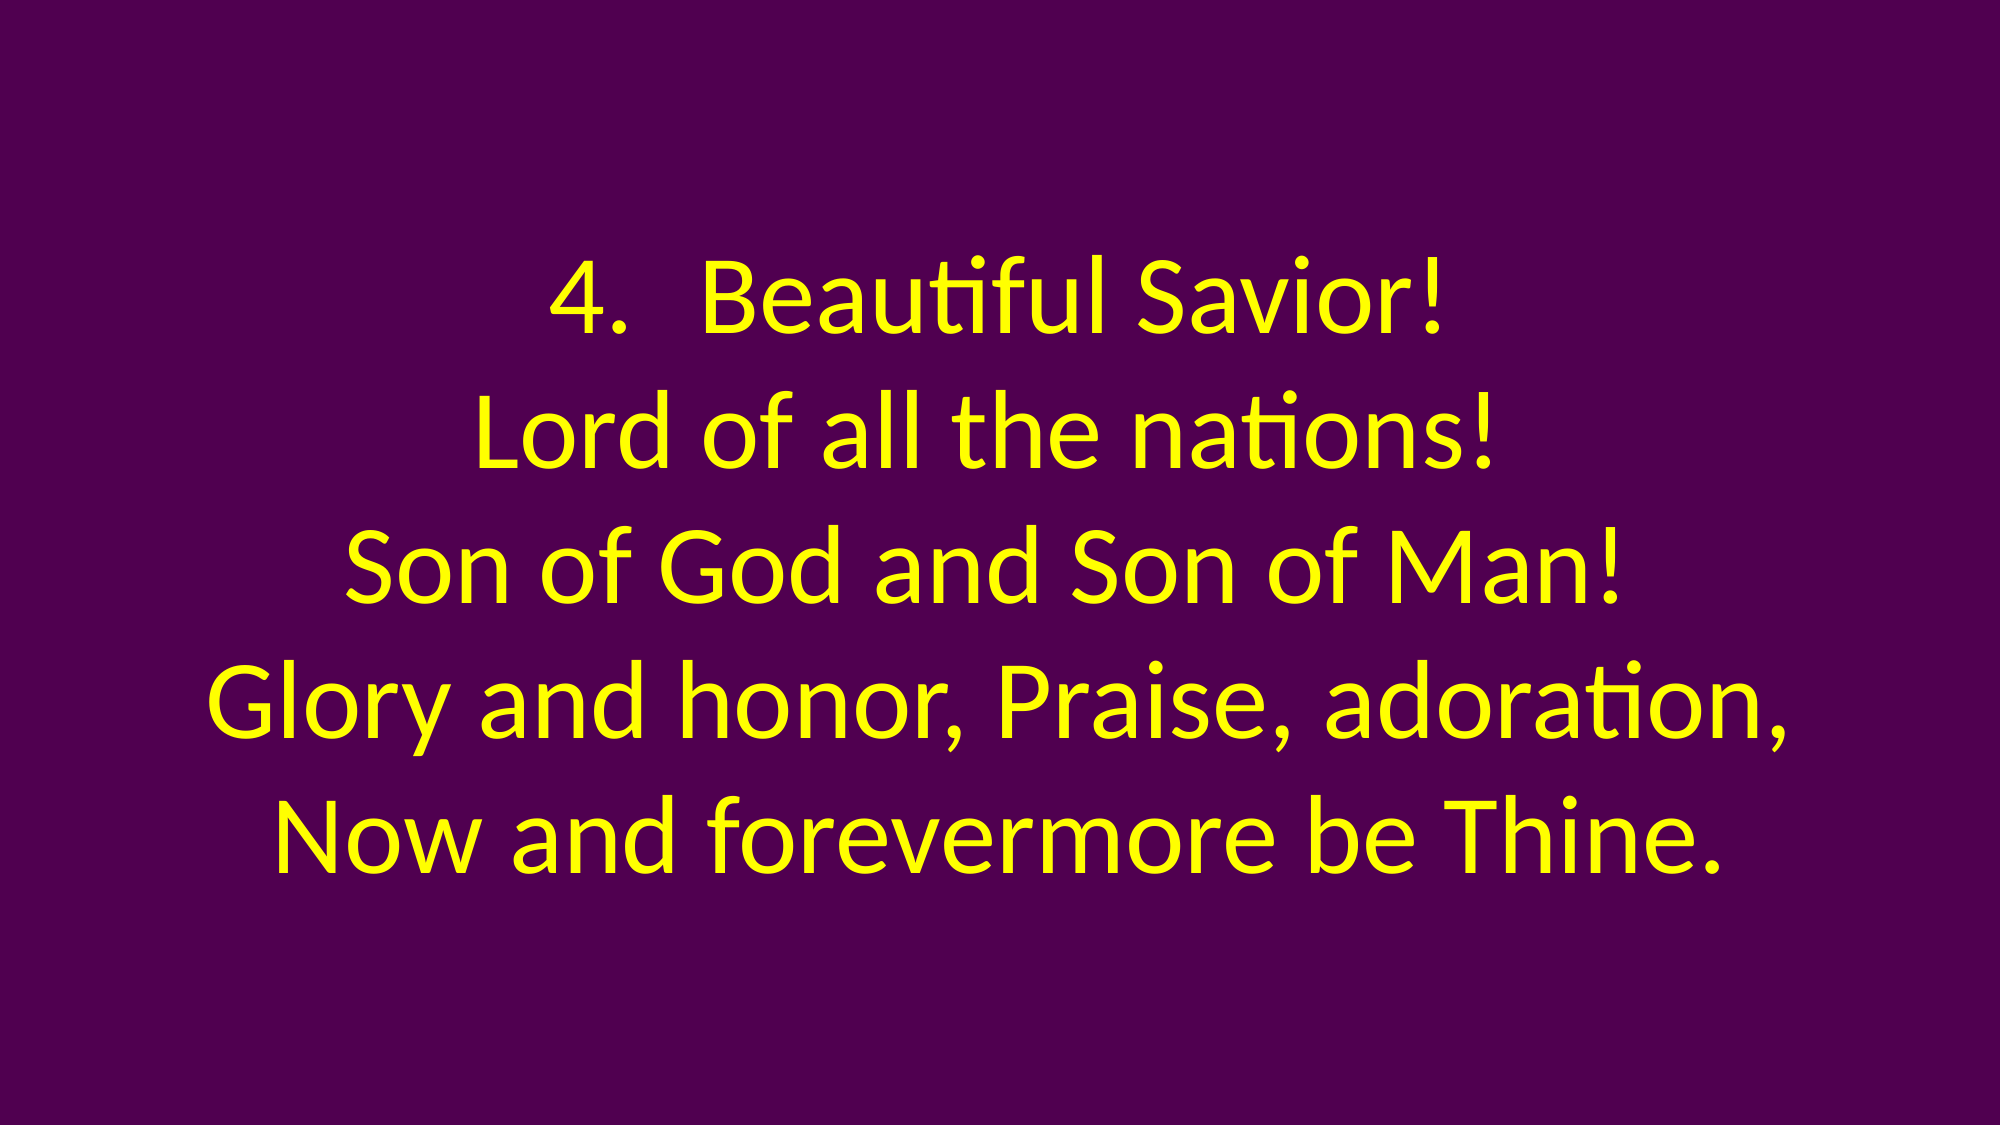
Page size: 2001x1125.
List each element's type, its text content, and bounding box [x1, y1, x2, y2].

text_box 4. Beautiful Savior! Lord of all the nations! Son of God and Son of Man! Glory and honor, Praise, adoration, Now and forevermore be Thine. [0, 214, 2000, 904]
